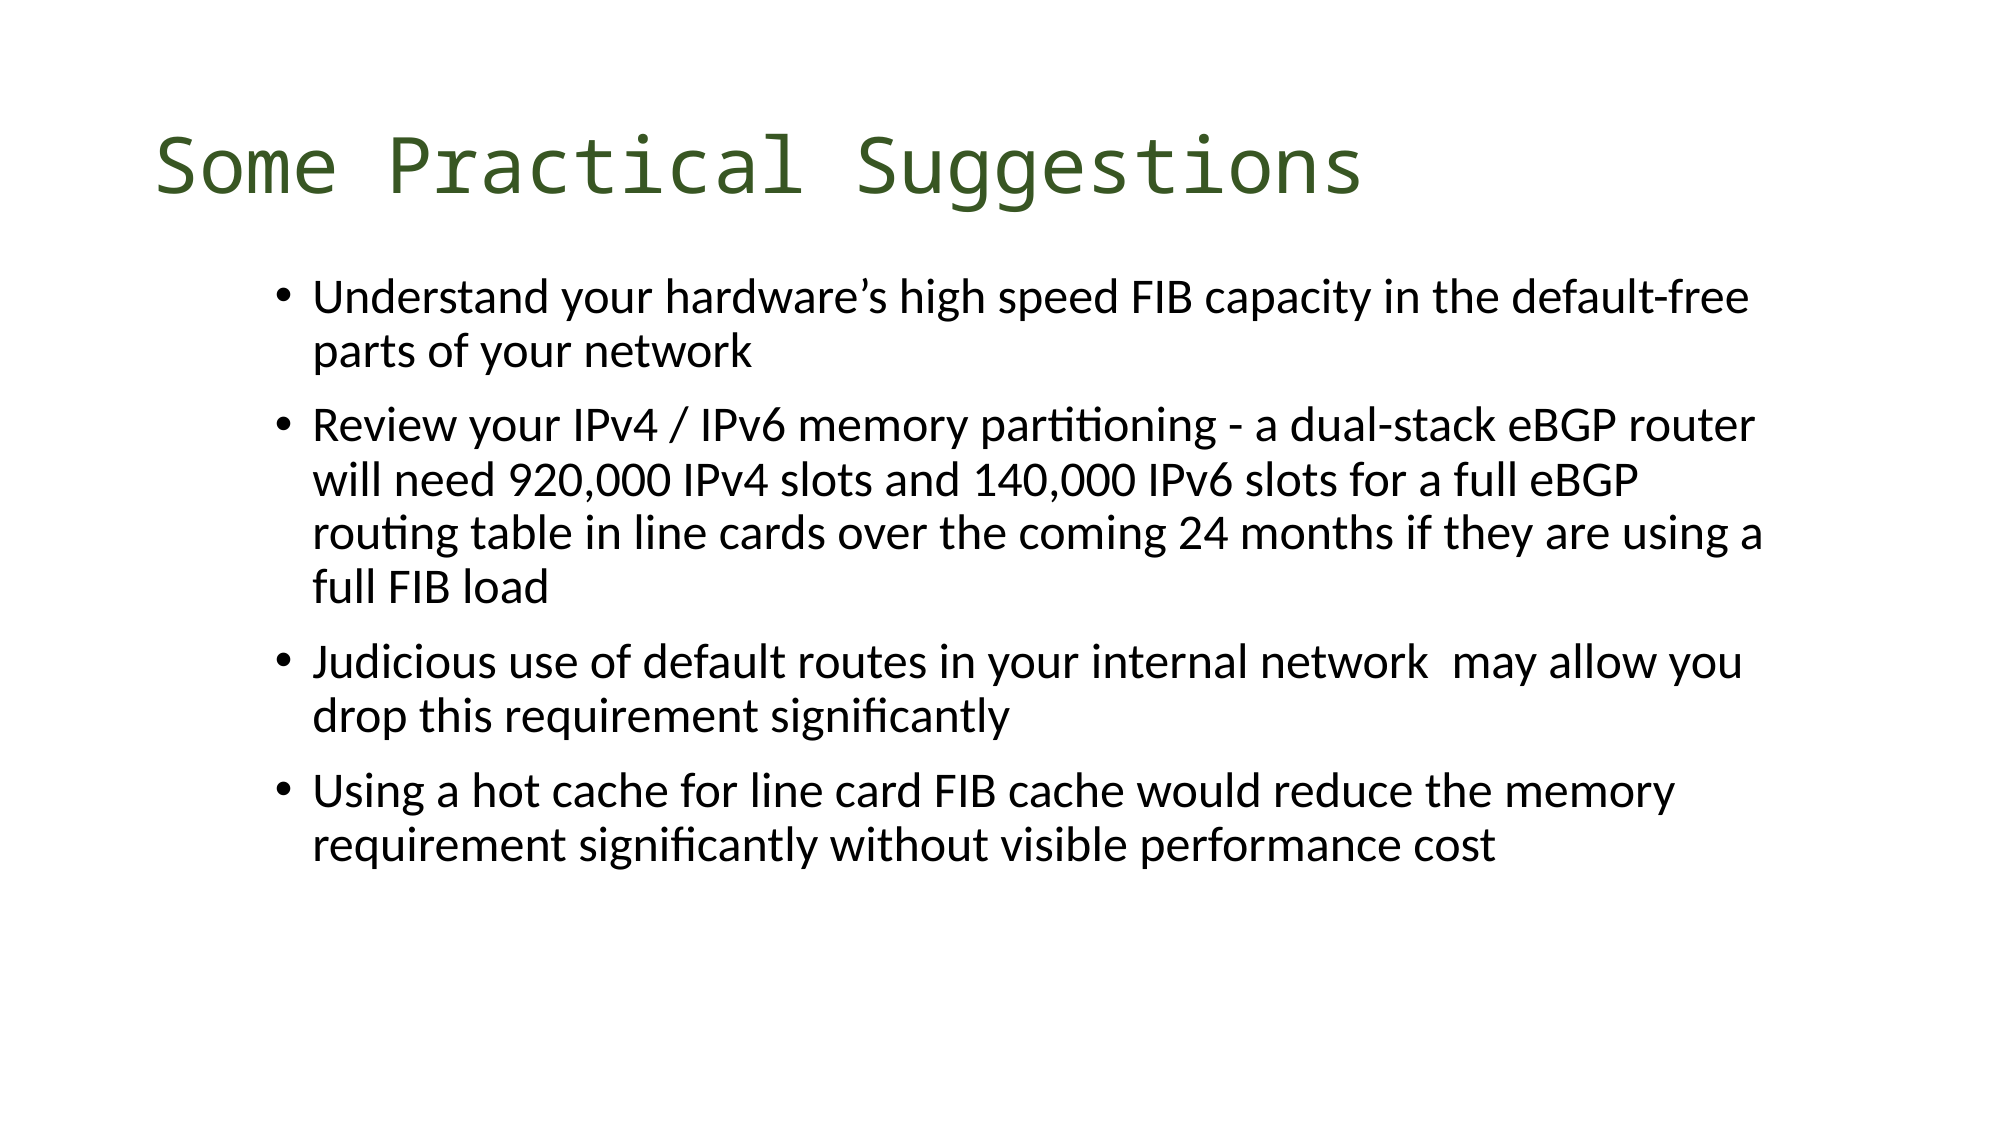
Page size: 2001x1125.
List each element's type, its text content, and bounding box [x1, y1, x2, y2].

list Understand your hardware’s high speed FIB capacity in the default-free parts of your network Review your IPv4 / IPv6 memory partitioning - a dual-stack eBGP router will need 920,000 IPv4 slots and 140,000 IPv6 slots for a full eBGP routing table in line cards over the coming 24 months if they are using a full FIB load Judicious use of default routes in your internal network may allow you drop this requirement significantly Using a hot cache for line card FIB cache would reduce the memory requirement significantly without visible performance cost [259, 262, 1788, 1012]
title Some Practical Suggestions [137, 59, 1863, 278]
